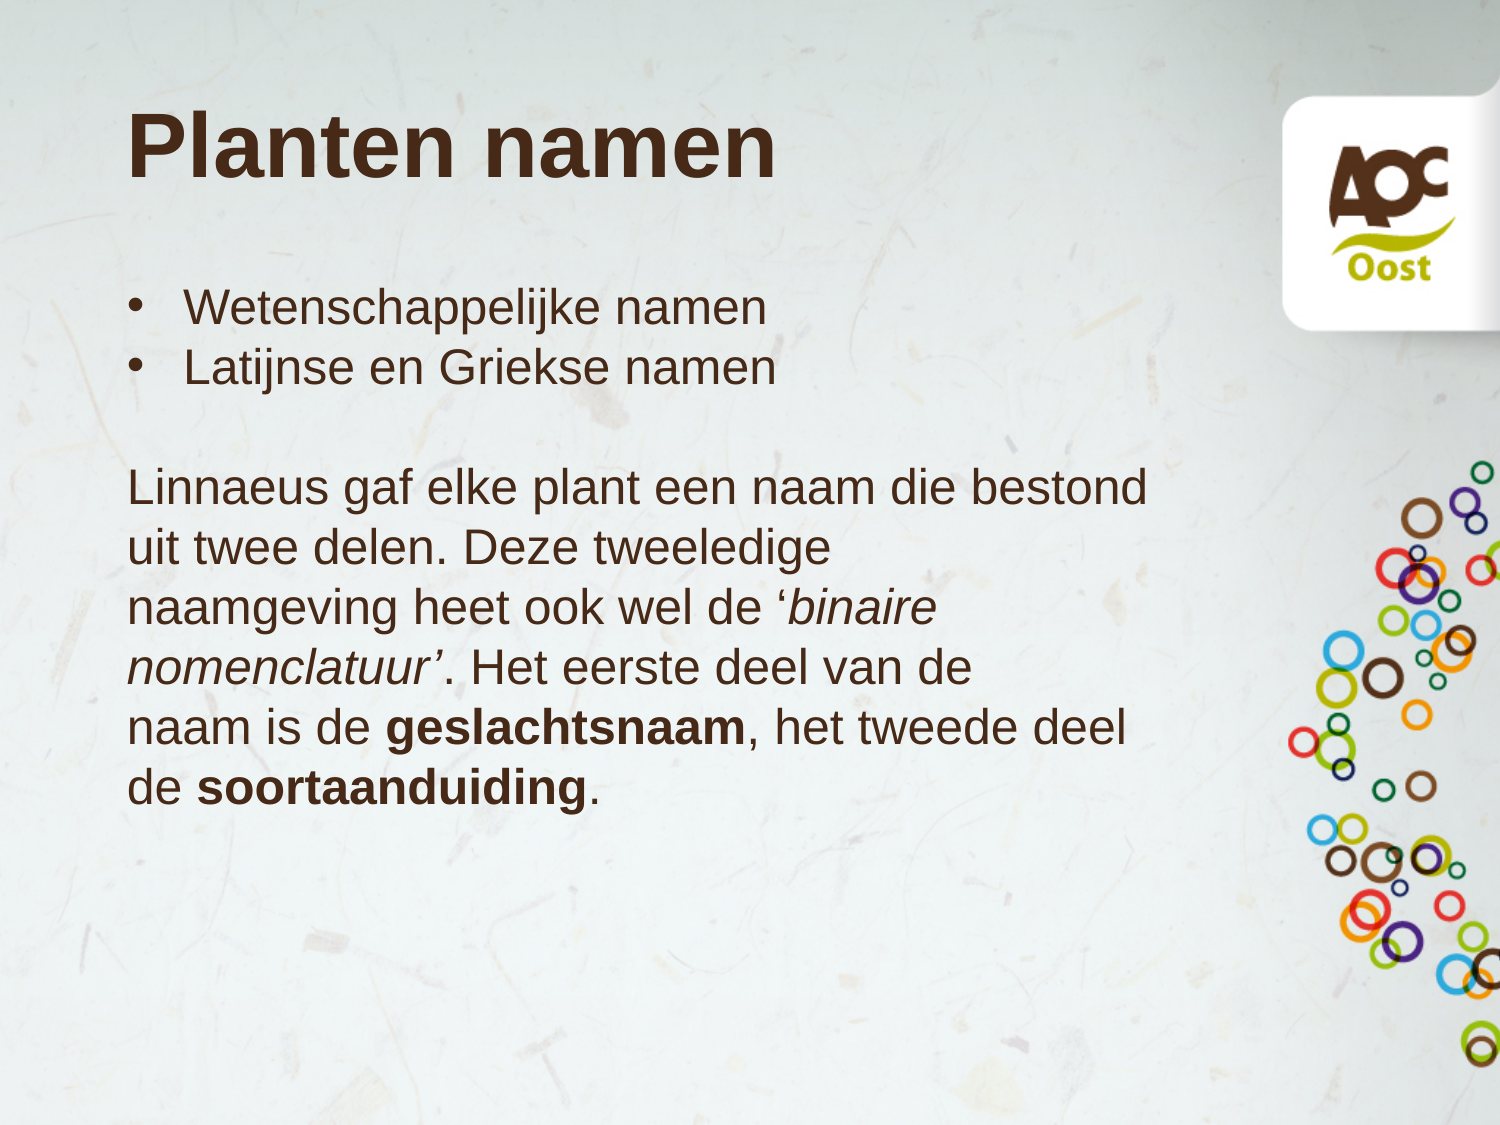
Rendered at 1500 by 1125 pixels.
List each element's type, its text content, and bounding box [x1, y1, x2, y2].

picture [0, 0, 1500, 1125]
title Planten namen [112, 78, 1199, 256]
subtitle Wetenschappelijke namen Latijnse en Griekse namen Linnaeus gaf elke plant een naam die bestond uit twee delen. Deze tweeledige naamgeving heet ook wel de ‘binaire nomenclatuur’. Het eerste deel van de naam is de geslachtsnaam, het tweede deel de soortaanduiding. [112, 267, 1199, 1012]
